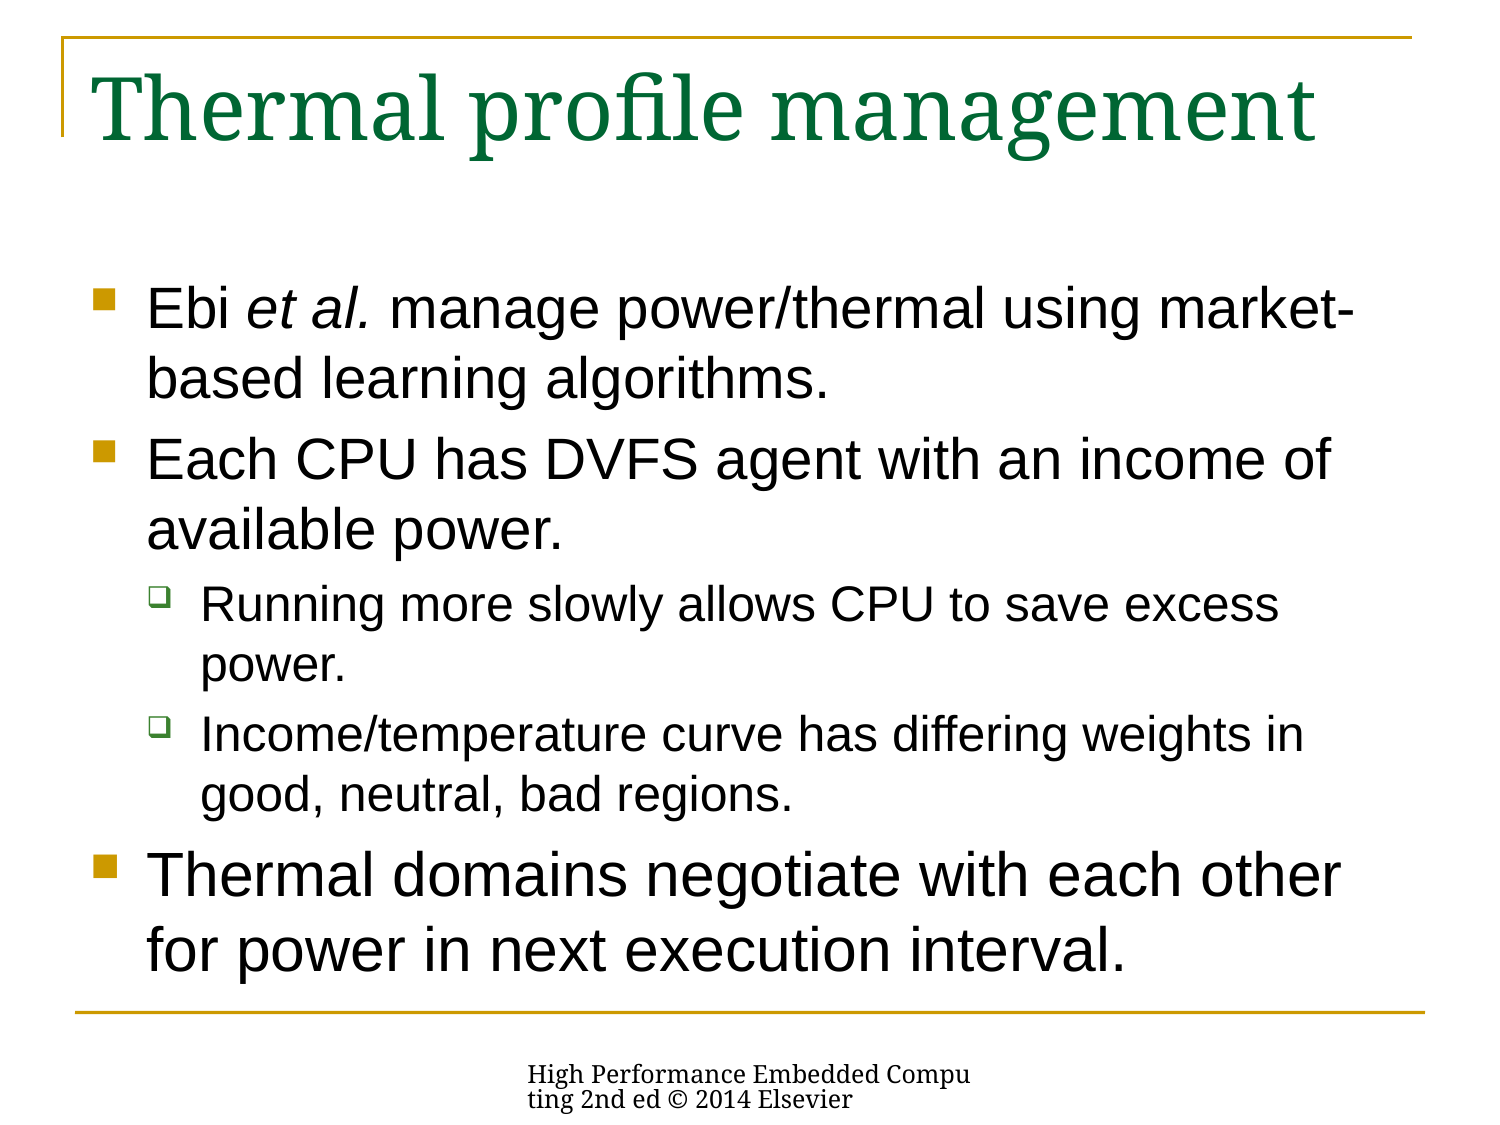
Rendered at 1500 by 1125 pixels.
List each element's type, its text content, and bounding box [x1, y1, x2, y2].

title Thermal profile management [75, 45, 1425, 233]
list Ebi et al. manage power/thermal using market-based learning algorithms. Each CPU has DVFS agent with an income of available power. Running more slowly allows CPU to save excess power. Income/temperature curve has differing weights in good, neutral, bad regions. Thermal domains negotiate with each other for power in next execution interval. [75, 262, 1425, 1006]
footer High Performance Embedded Computing 2nd ed © 2014 Elsevier [512, 1025, 988, 1100]
